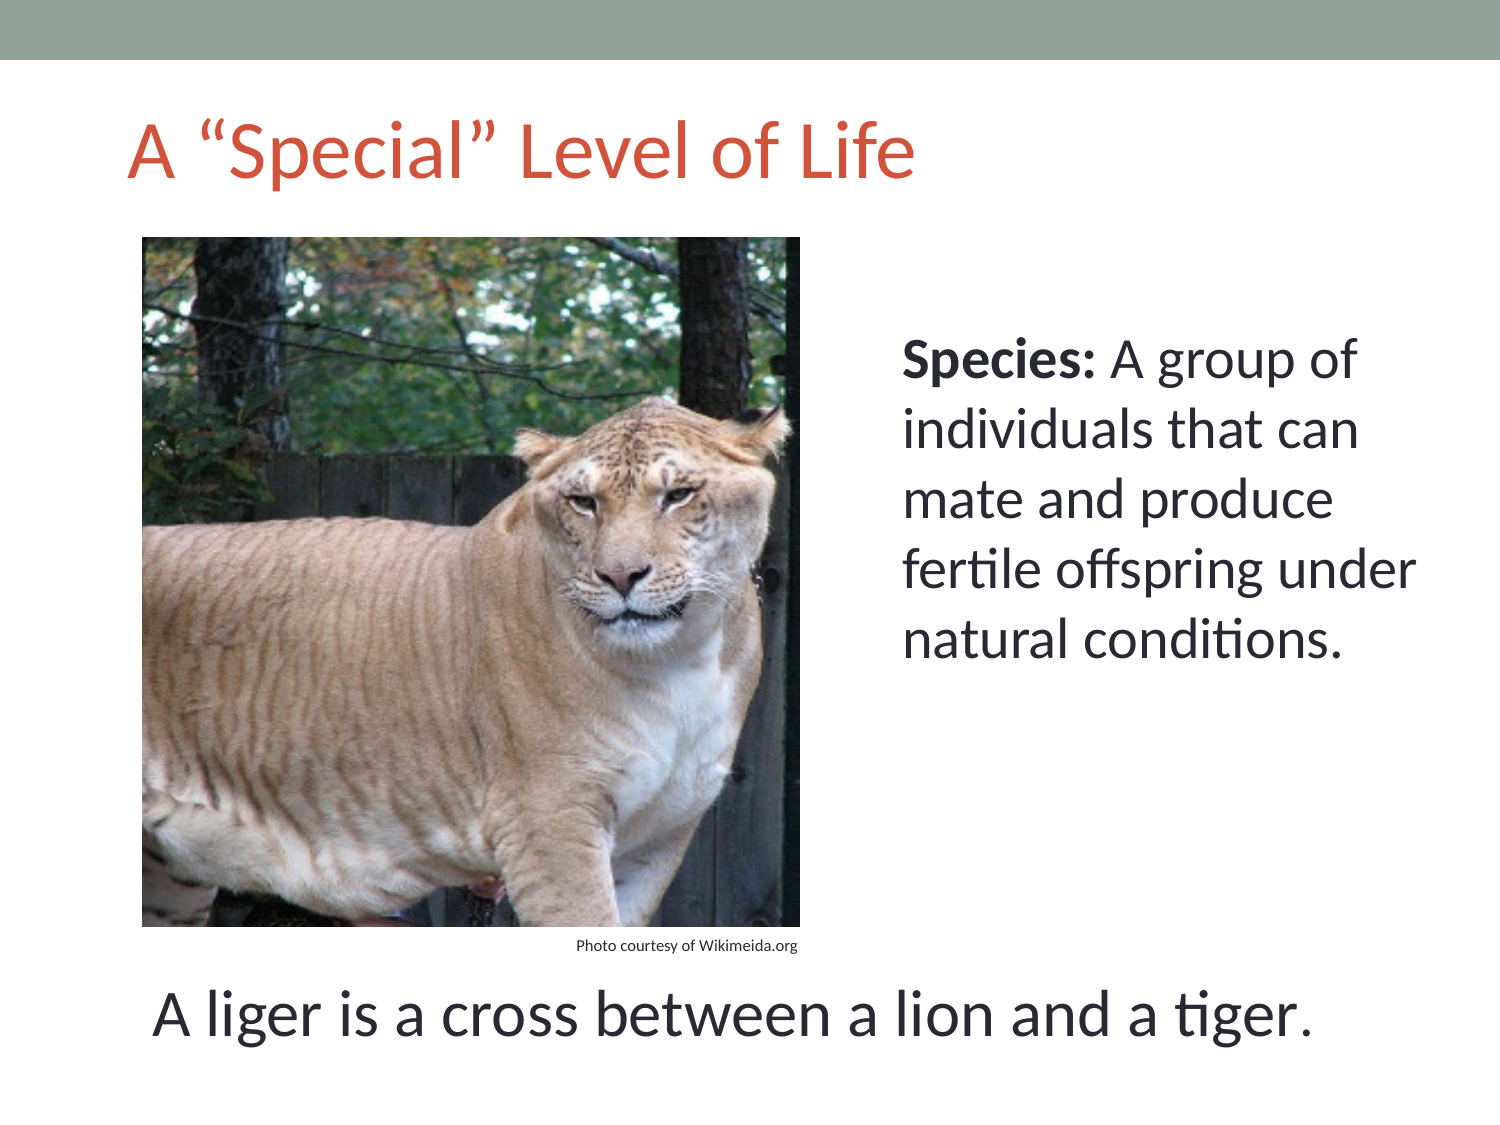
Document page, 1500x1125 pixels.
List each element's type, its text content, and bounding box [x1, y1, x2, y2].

text_box A “Special” Level of Life [112, 87, 1363, 203]
text_box A liger is a cross between a lion and a tiger. [137, 962, 1338, 1058]
text_box Species: A group of individuals that can mate and produce fertile offspring under natural conditions. [922, 312, 1438, 723]
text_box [142, 237, 914, 998]
